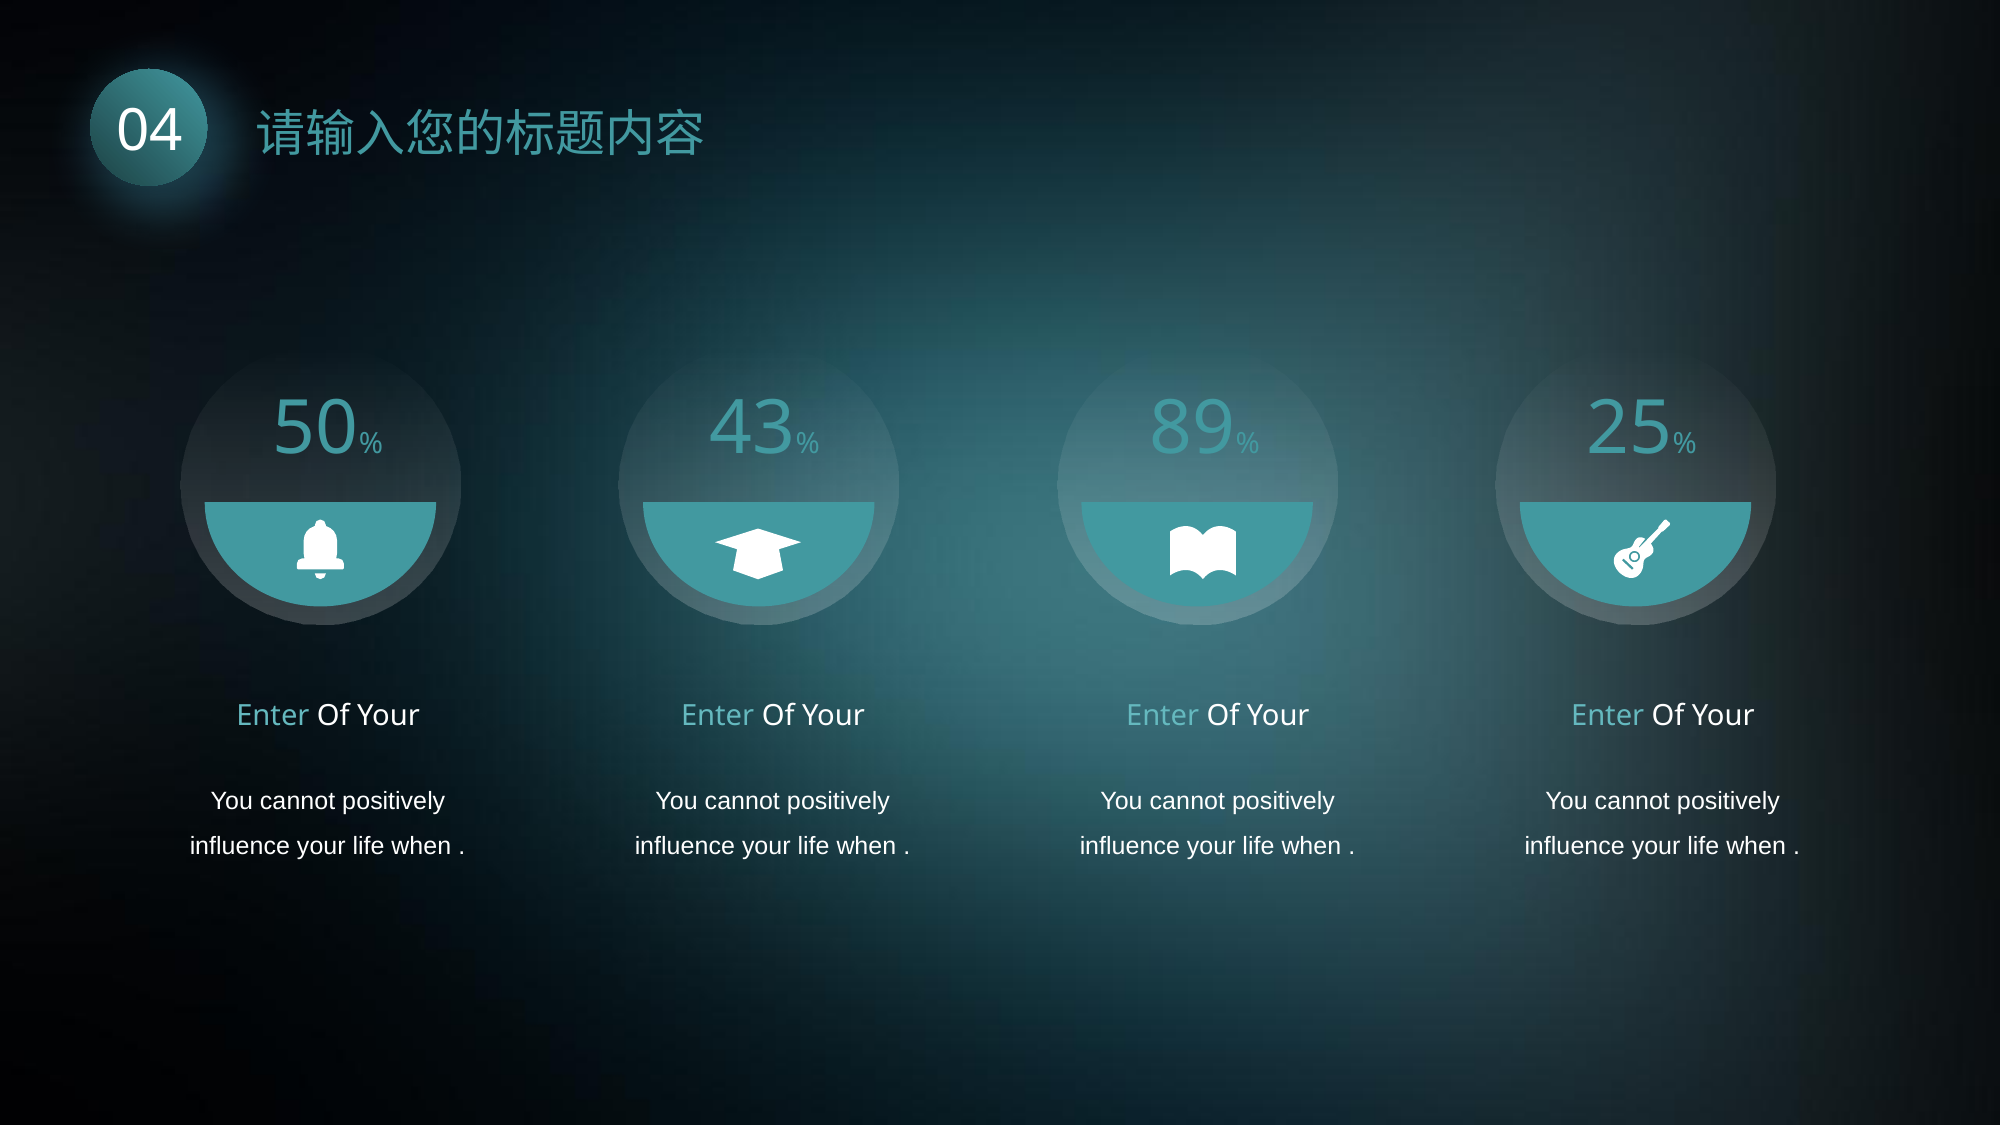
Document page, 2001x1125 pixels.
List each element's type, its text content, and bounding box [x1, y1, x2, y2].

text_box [1465, 688, 1861, 864]
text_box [618, 344, 899, 625]
text_box 请输入您的标题内容 [240, 94, 764, 170]
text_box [130, 688, 526, 864]
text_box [90, 68, 208, 186]
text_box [180, 344, 461, 625]
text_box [1495, 344, 1776, 625]
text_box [1056, 344, 1338, 625]
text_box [1020, 688, 1416, 864]
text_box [575, 688, 971, 864]
picture [0, 0, 2000, 1125]
